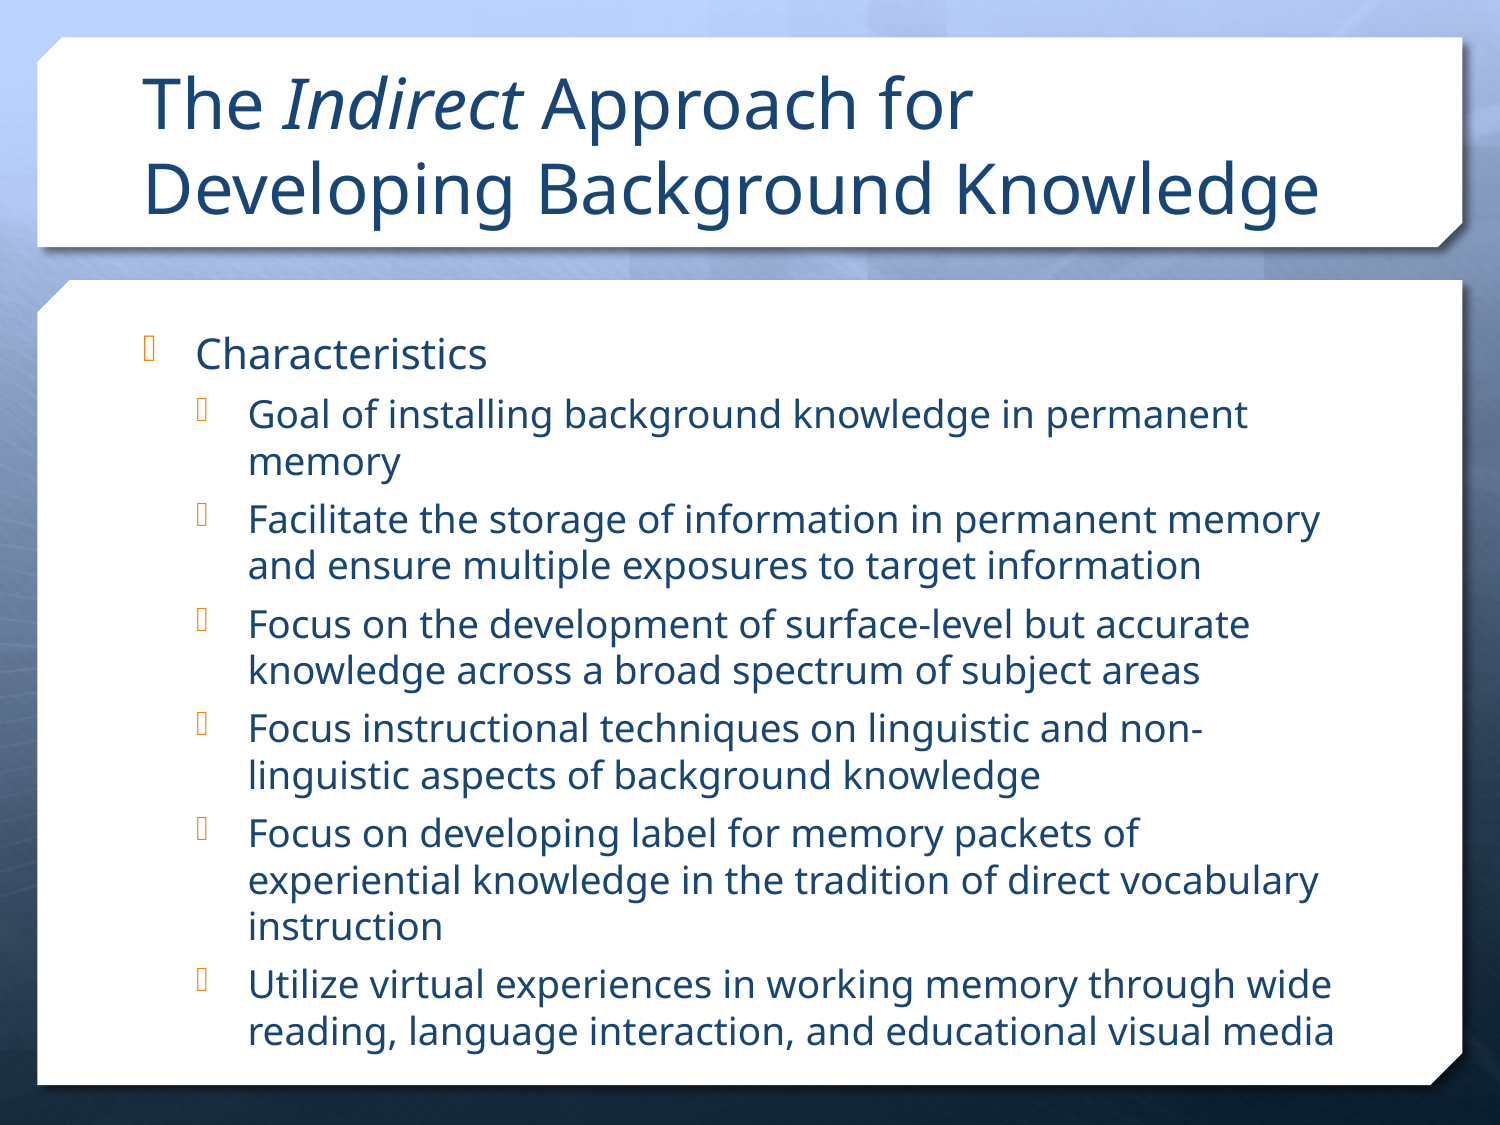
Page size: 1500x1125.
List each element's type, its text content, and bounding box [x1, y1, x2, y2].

title The Indirect Approach for Developing Background Knowledge [127, 48, 1372, 236]
list Characteristics Goal of installing background knowledge in permanent memory Facilitate the storage of information in permanent memory and ensure multiple exposures to target information Focus on the development of surface-level but accurate knowledge across a broad spectrum of subject areas Focus instructional techniques on linguistic and non-linguistic aspects of background knowledge Focus on developing label for memory packets of experiential knowledge in the tradition of direct vocabulary instruction Utilize virtual experiences in working memory through wide reading, language interaction, and educational visual media [127, 319, 1372, 1063]
